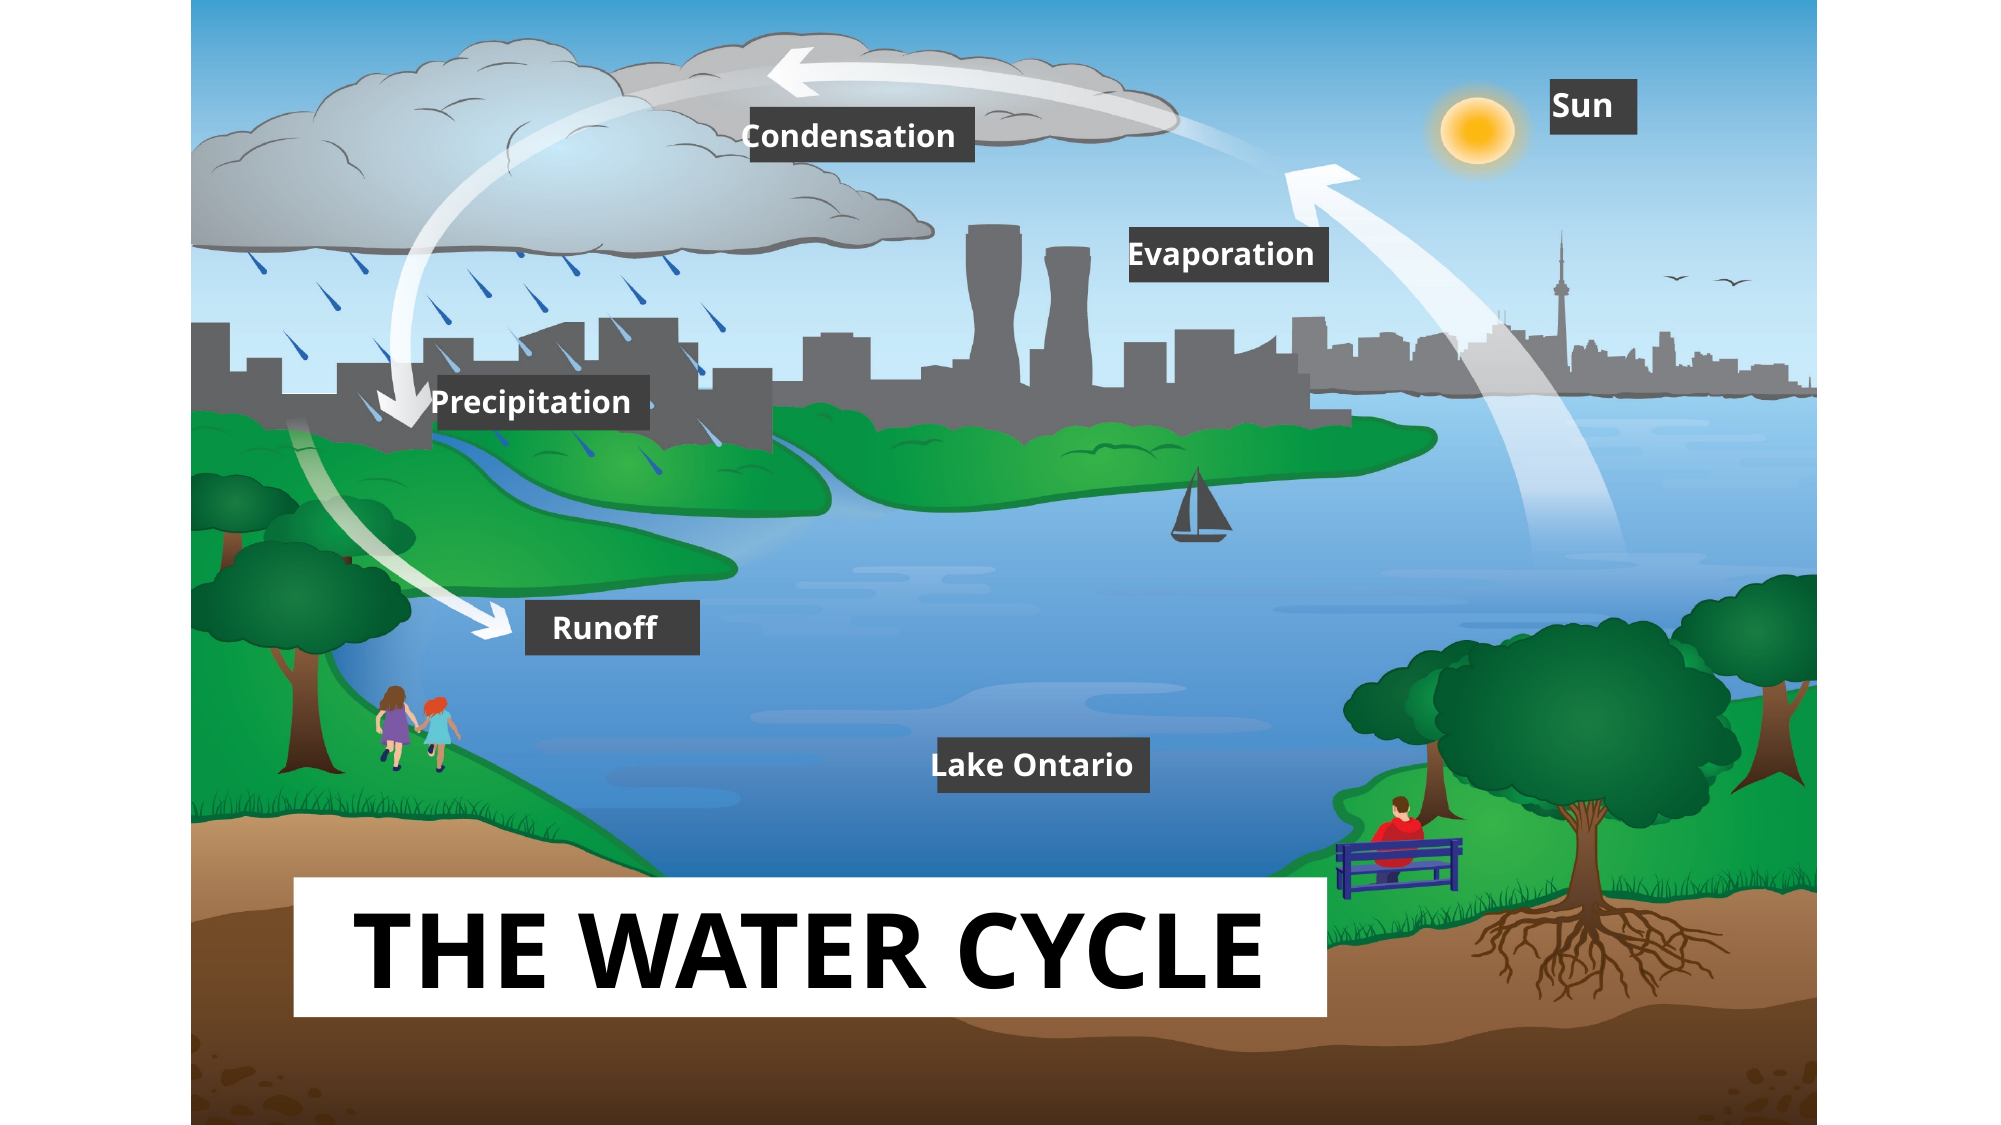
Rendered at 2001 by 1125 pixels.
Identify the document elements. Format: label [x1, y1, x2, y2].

picture [191, 0, 1818, 1125]
